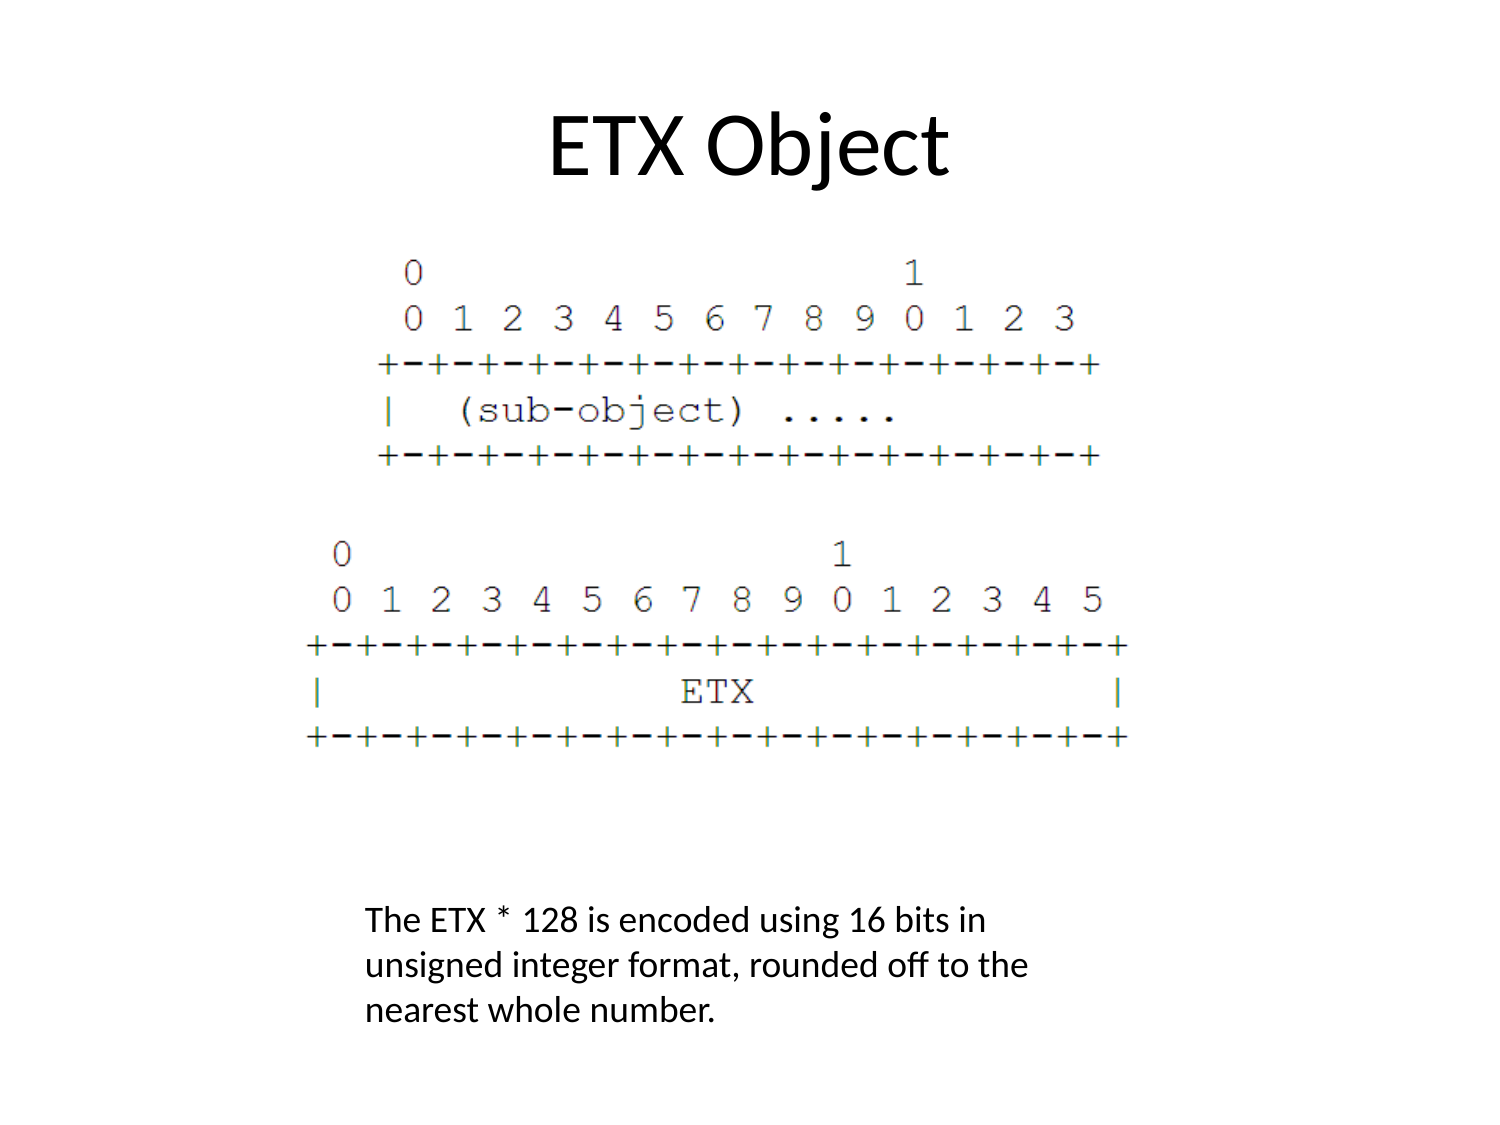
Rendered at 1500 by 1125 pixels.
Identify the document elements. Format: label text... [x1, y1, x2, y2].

text_box The ETX * 128 is encoded using 16 bits in unsigned integer format, rounded off to the nearest whole number. [349, 887, 1100, 1038]
picture [362, 249, 1129, 510]
title ETX Object [75, 45, 1425, 233]
picture [274, 524, 1171, 810]
